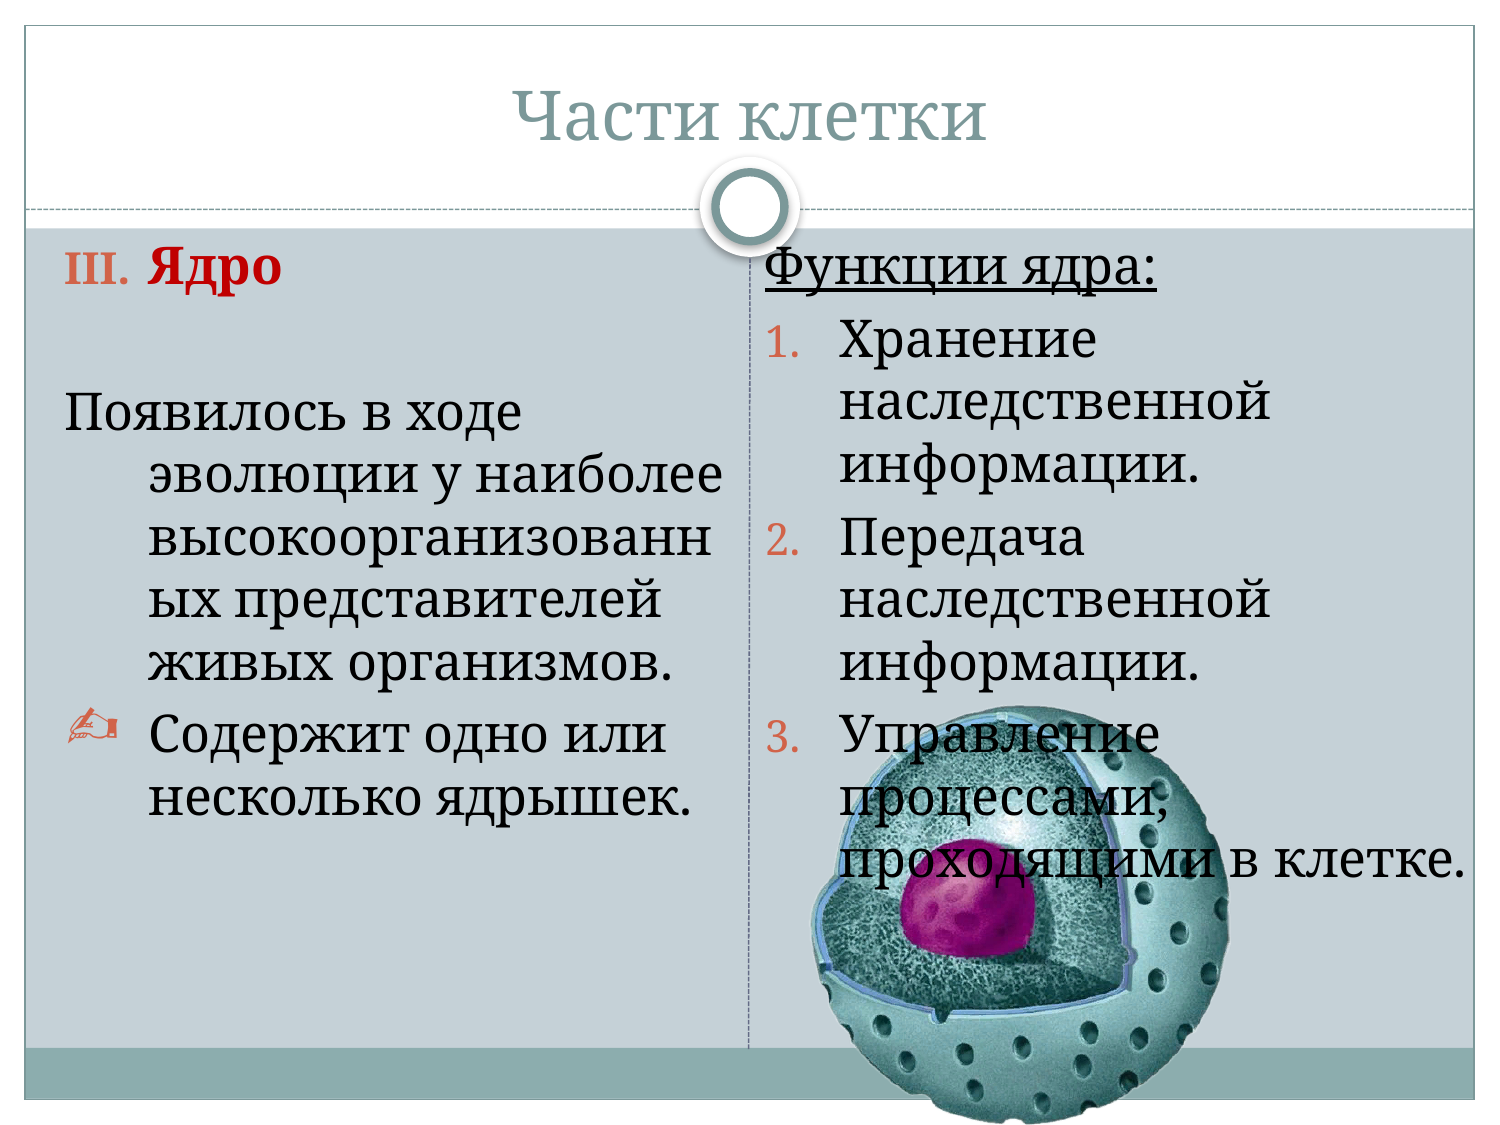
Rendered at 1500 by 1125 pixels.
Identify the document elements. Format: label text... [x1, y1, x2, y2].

picture [808, 702, 1231, 1125]
list Функции ядра: Хранение наследственной информации. Передача наследственной информации. Управление процессами, проходящими в клетке. [750, 224, 1500, 993]
list Ядро Появилось в ходе эволюции у наиболее высокоорганизованных представителей живых организмов. Содержит одно или несколько ядрышек. [49, 224, 750, 993]
title Части клетки [49, 37, 1450, 162]
